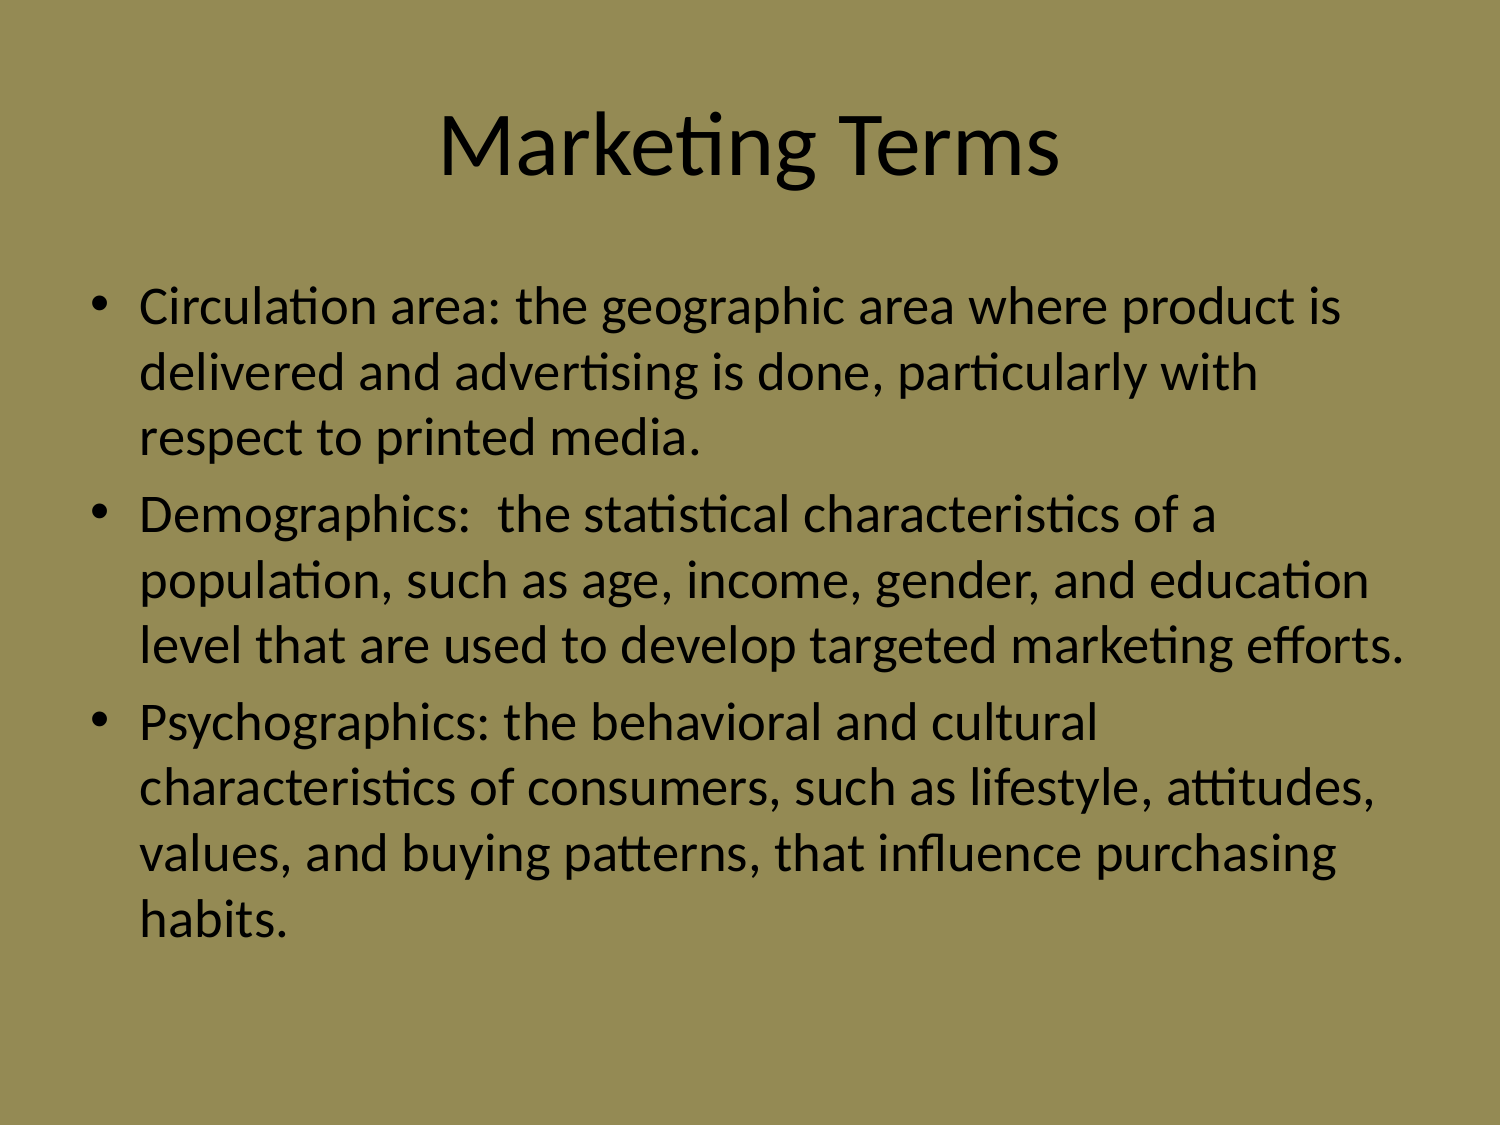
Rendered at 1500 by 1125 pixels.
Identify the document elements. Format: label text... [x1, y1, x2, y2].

title Marketing Terms [75, 45, 1425, 233]
list Circulation area: the geographic area where product is delivered and advertising is done, particularly with respect to printed media. Demographics: the statistical characteristics of a population, such as age, income, gender, and education level that are used to develop targeted marketing efforts. Psychographics: the behavioral and cultural characteristics of consumers, such as lifestyle, attitudes, values, and buying patterns, that influence purchasing habits. [75, 262, 1425, 1005]
